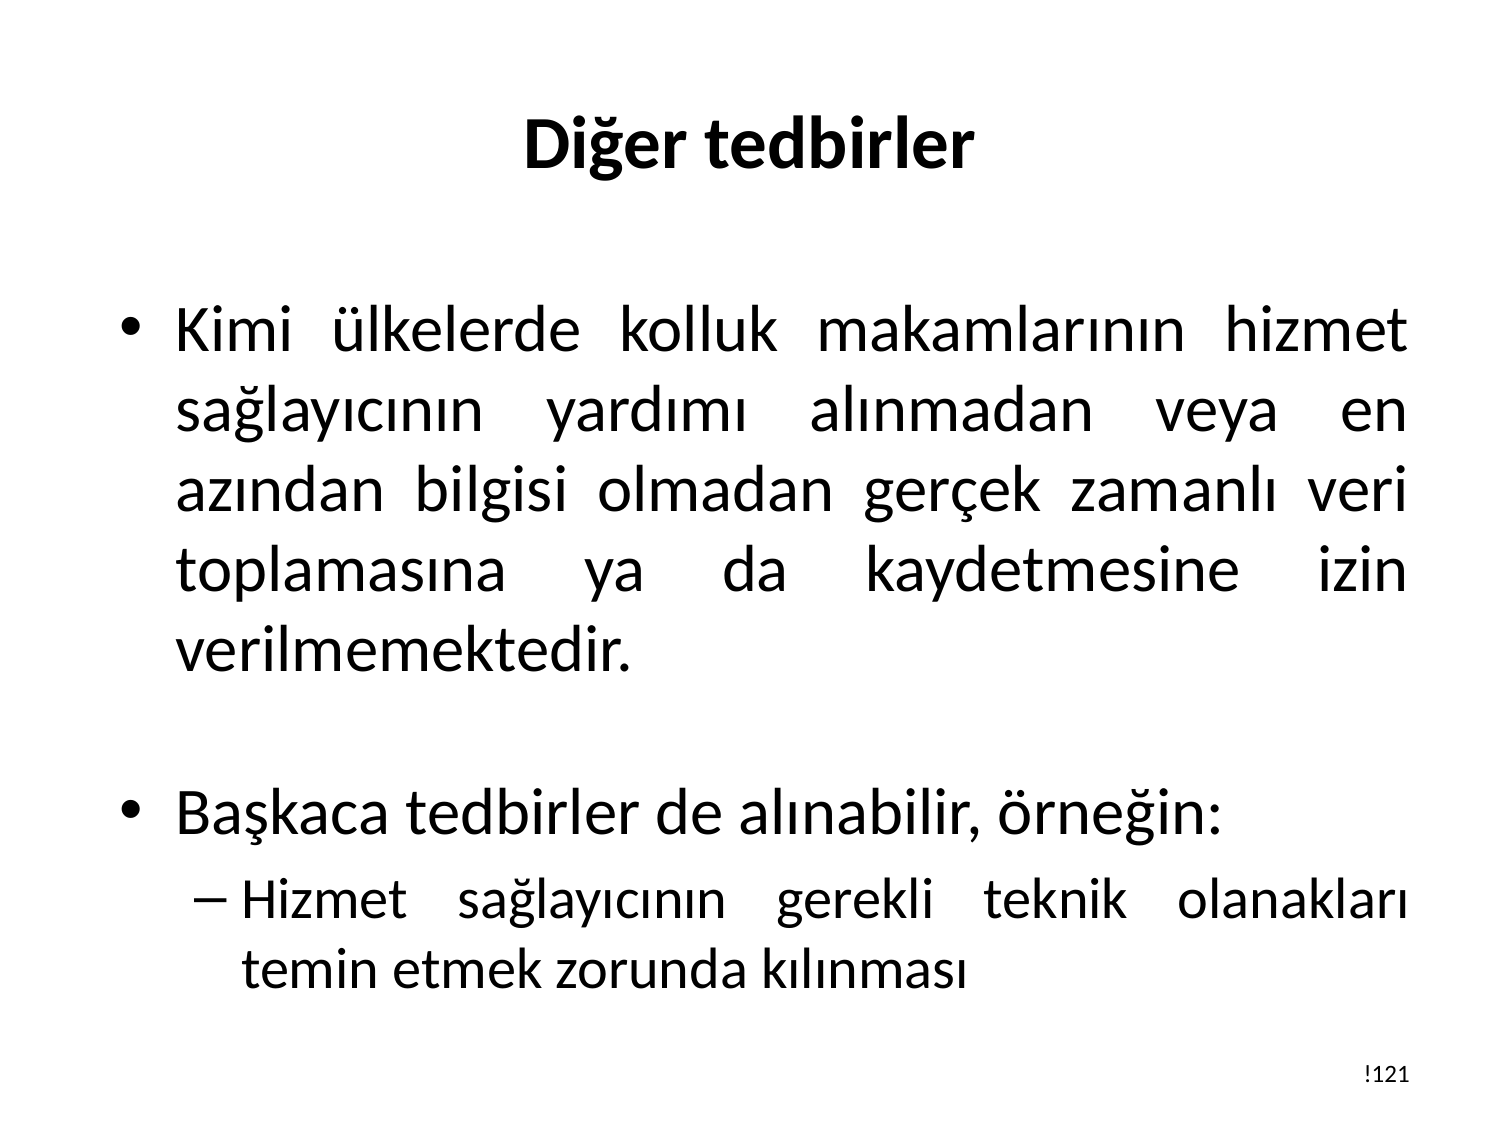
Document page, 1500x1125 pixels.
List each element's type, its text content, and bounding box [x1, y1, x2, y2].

slide_number !121 [1074, 1042, 1425, 1103]
title Diğer tedbirler [74, 44, 1426, 233]
list Kimi ülkelerde kolluk makamlarının hizmet sağlayıcının yardımı alınmadan veya en azından bilgisi olmadan gerçek zamanlı veri toplamasına ya da kaydetmesine izin verilmemektedir. Başkaca tedbirler de alınabilir, örneğin: Hizmet sağlayıcının gerekli teknik olanakları temin etmek zorunda kılınması [103, 277, 1426, 1021]
